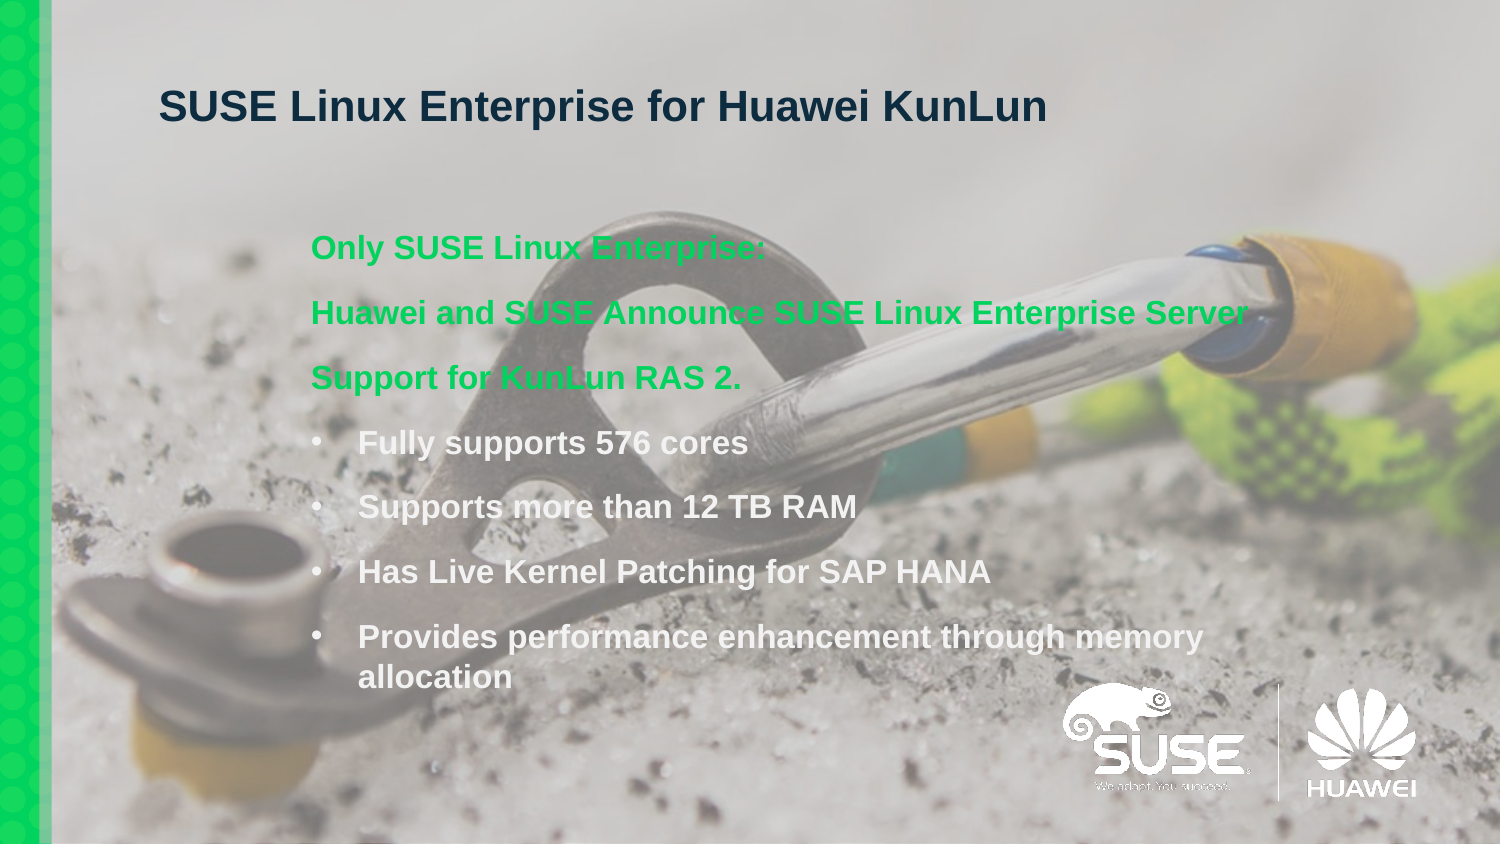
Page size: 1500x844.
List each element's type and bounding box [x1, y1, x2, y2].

picture [51, 0, 1500, 844]
text_box [38, 0, 51, 844]
picture [0, 0, 38, 844]
